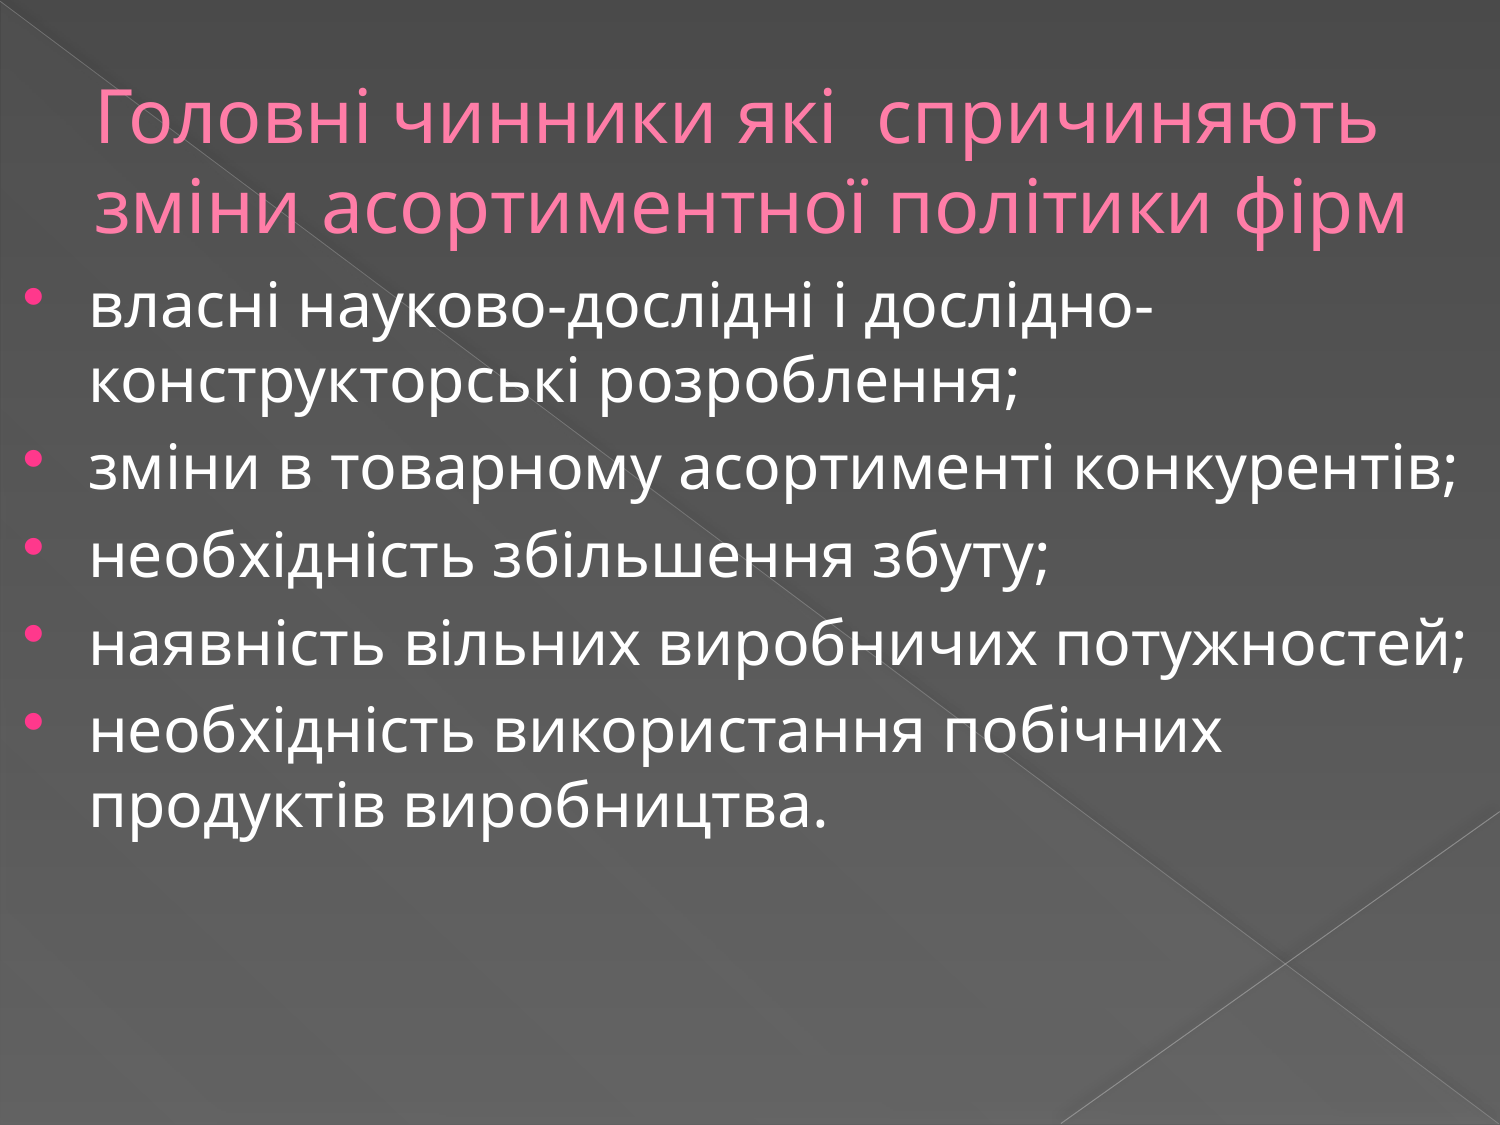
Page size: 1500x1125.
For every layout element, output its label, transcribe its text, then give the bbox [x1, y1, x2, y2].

title Головні чинники які спричиняють зміни асортиментної політики фірм [0, 43, 1500, 257]
list власні науково-дослідні і дослідно-конструкторські розроблення; зміни в товарному асортименті конкурентів; необхідність збільшення збуту; наявність вільних виробничих потужностей; необхідність використання побічних продуктів виробництва. [0, 257, 1500, 1125]
